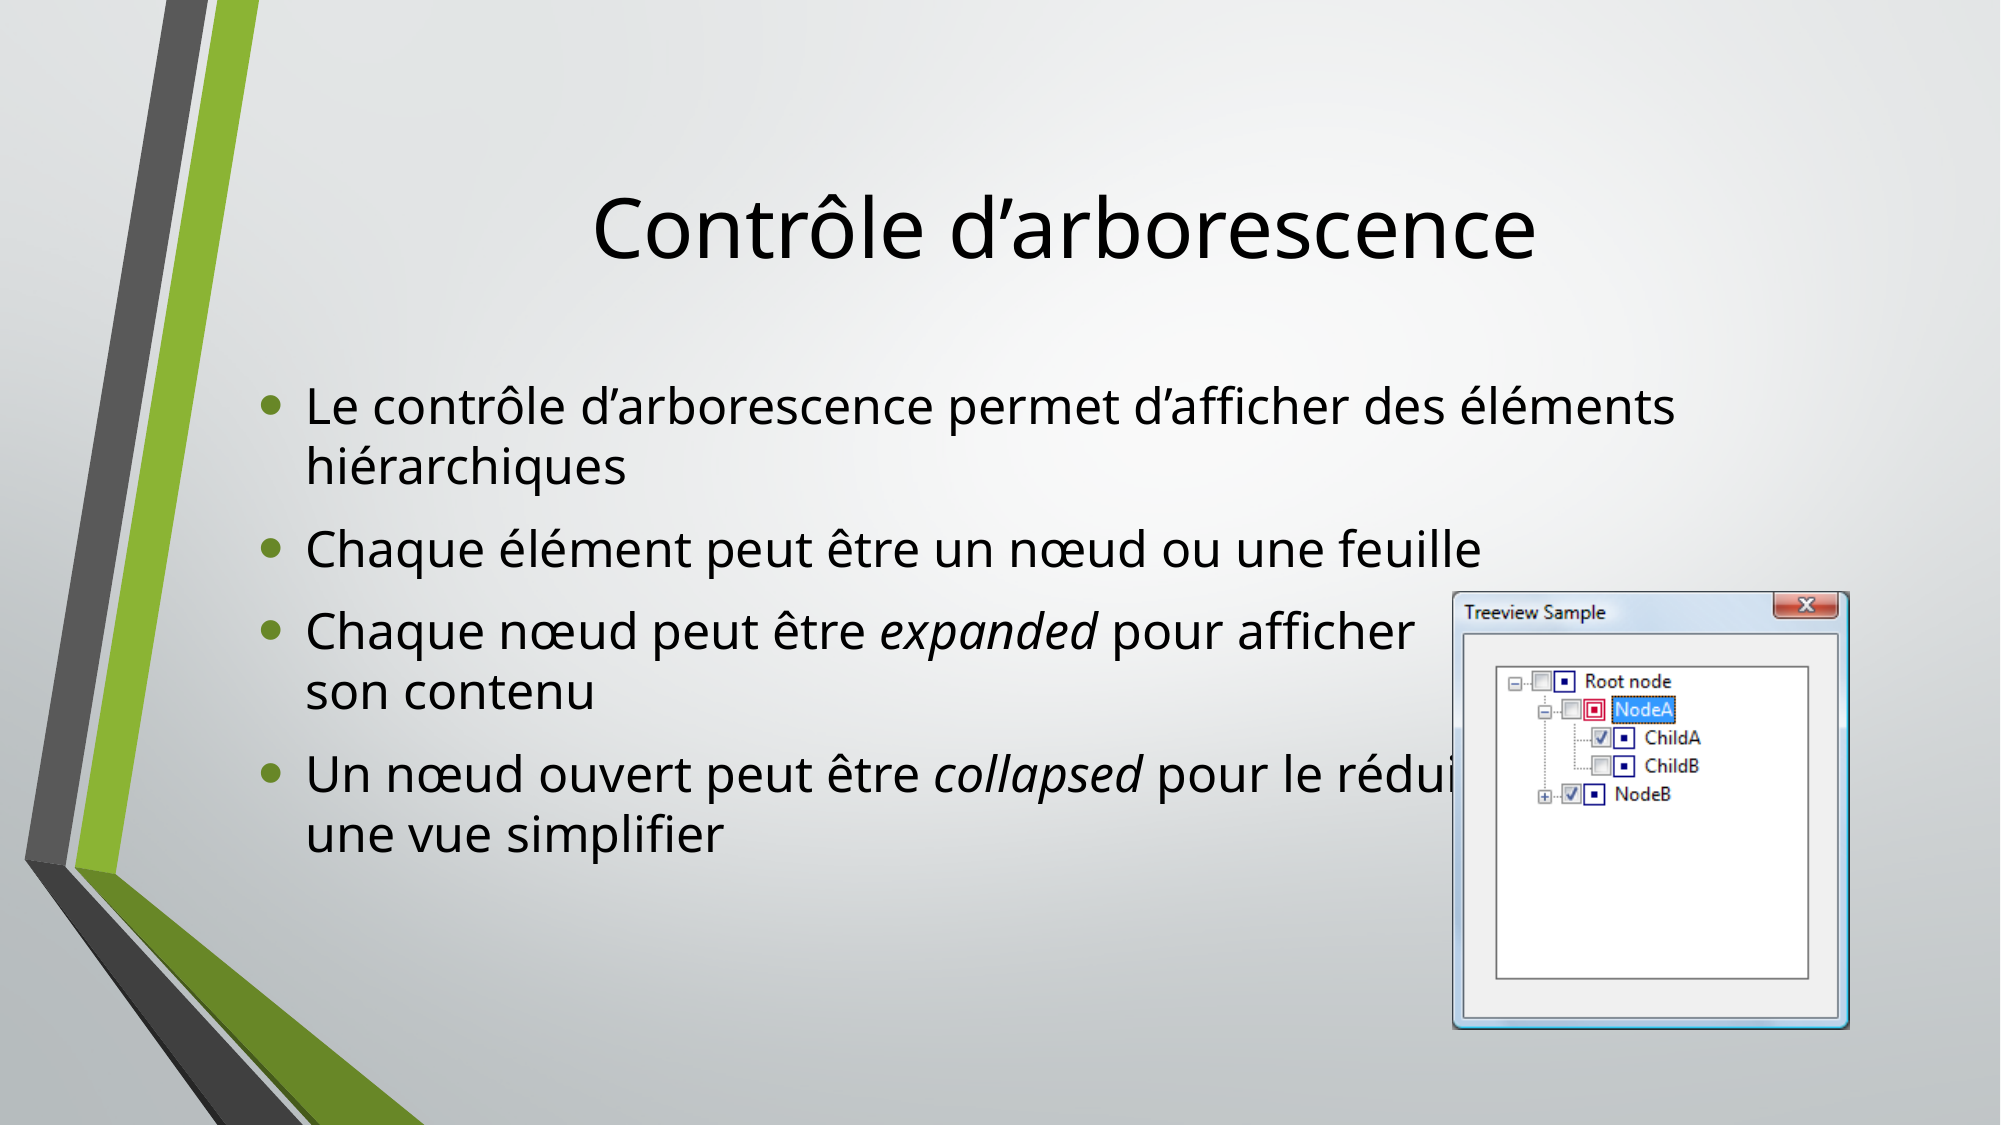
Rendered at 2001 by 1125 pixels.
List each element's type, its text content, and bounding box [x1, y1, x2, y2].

title Contrôle d’arborescence [243, 112, 1887, 338]
picture [1452, 591, 1851, 1030]
list Le contrôle d’arborescence permet d’afficher des éléments hiérarchiques Chaque élément peut être un nœud ou une feuille Chaque nœud peut être expanded pour afficher son contenu Un nœud ouvert peut être collapsed pour le réduire à une vue simplifier [243, 345, 1887, 950]
